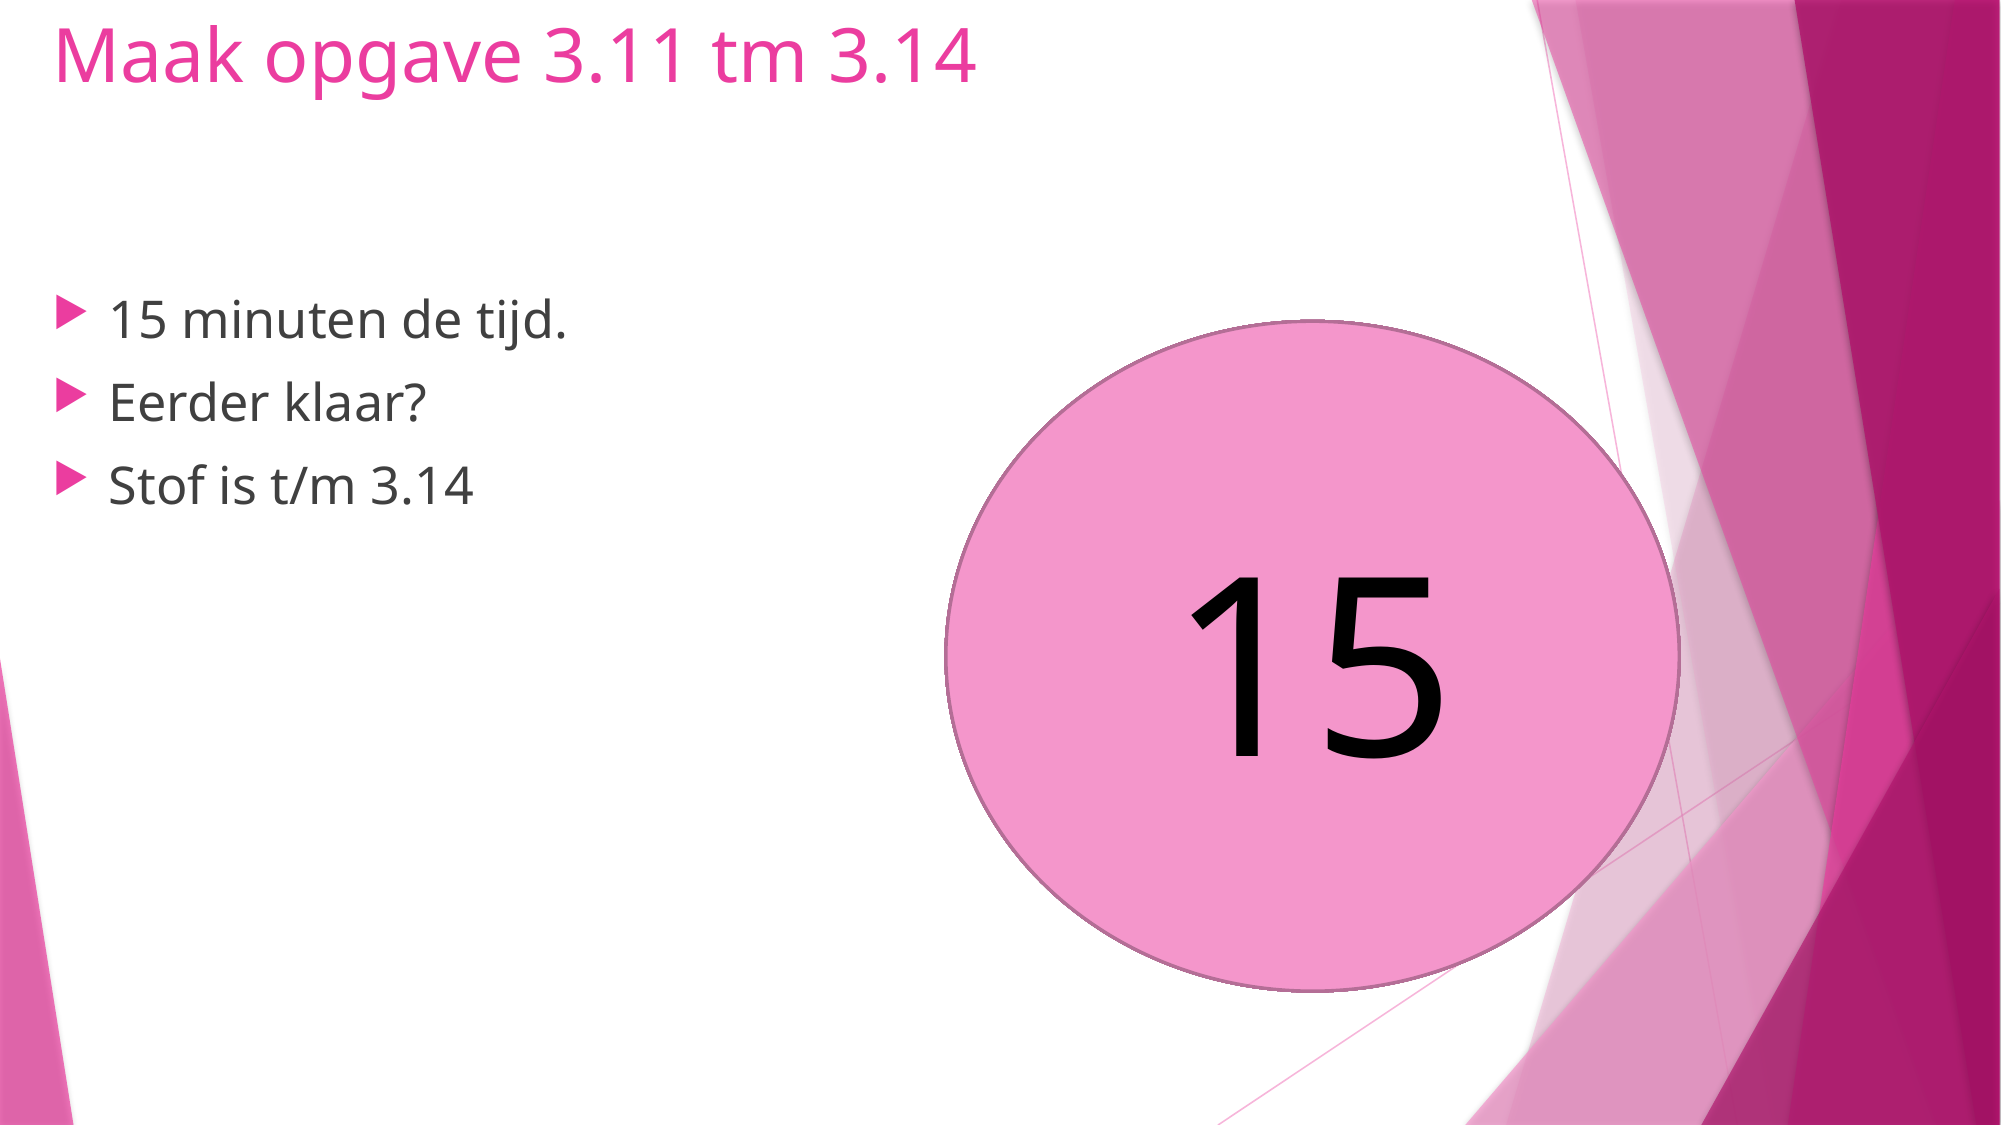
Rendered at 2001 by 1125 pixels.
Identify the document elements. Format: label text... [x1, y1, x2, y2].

text_box 15 [944, 319, 1681, 993]
title Maak opgave 3.11 tm 3.14 [37, 0, 1494, 260]
list 15 minuten de tijd. Eerder klaar? Stof is t/m 3.14 [37, 278, 818, 1013]
